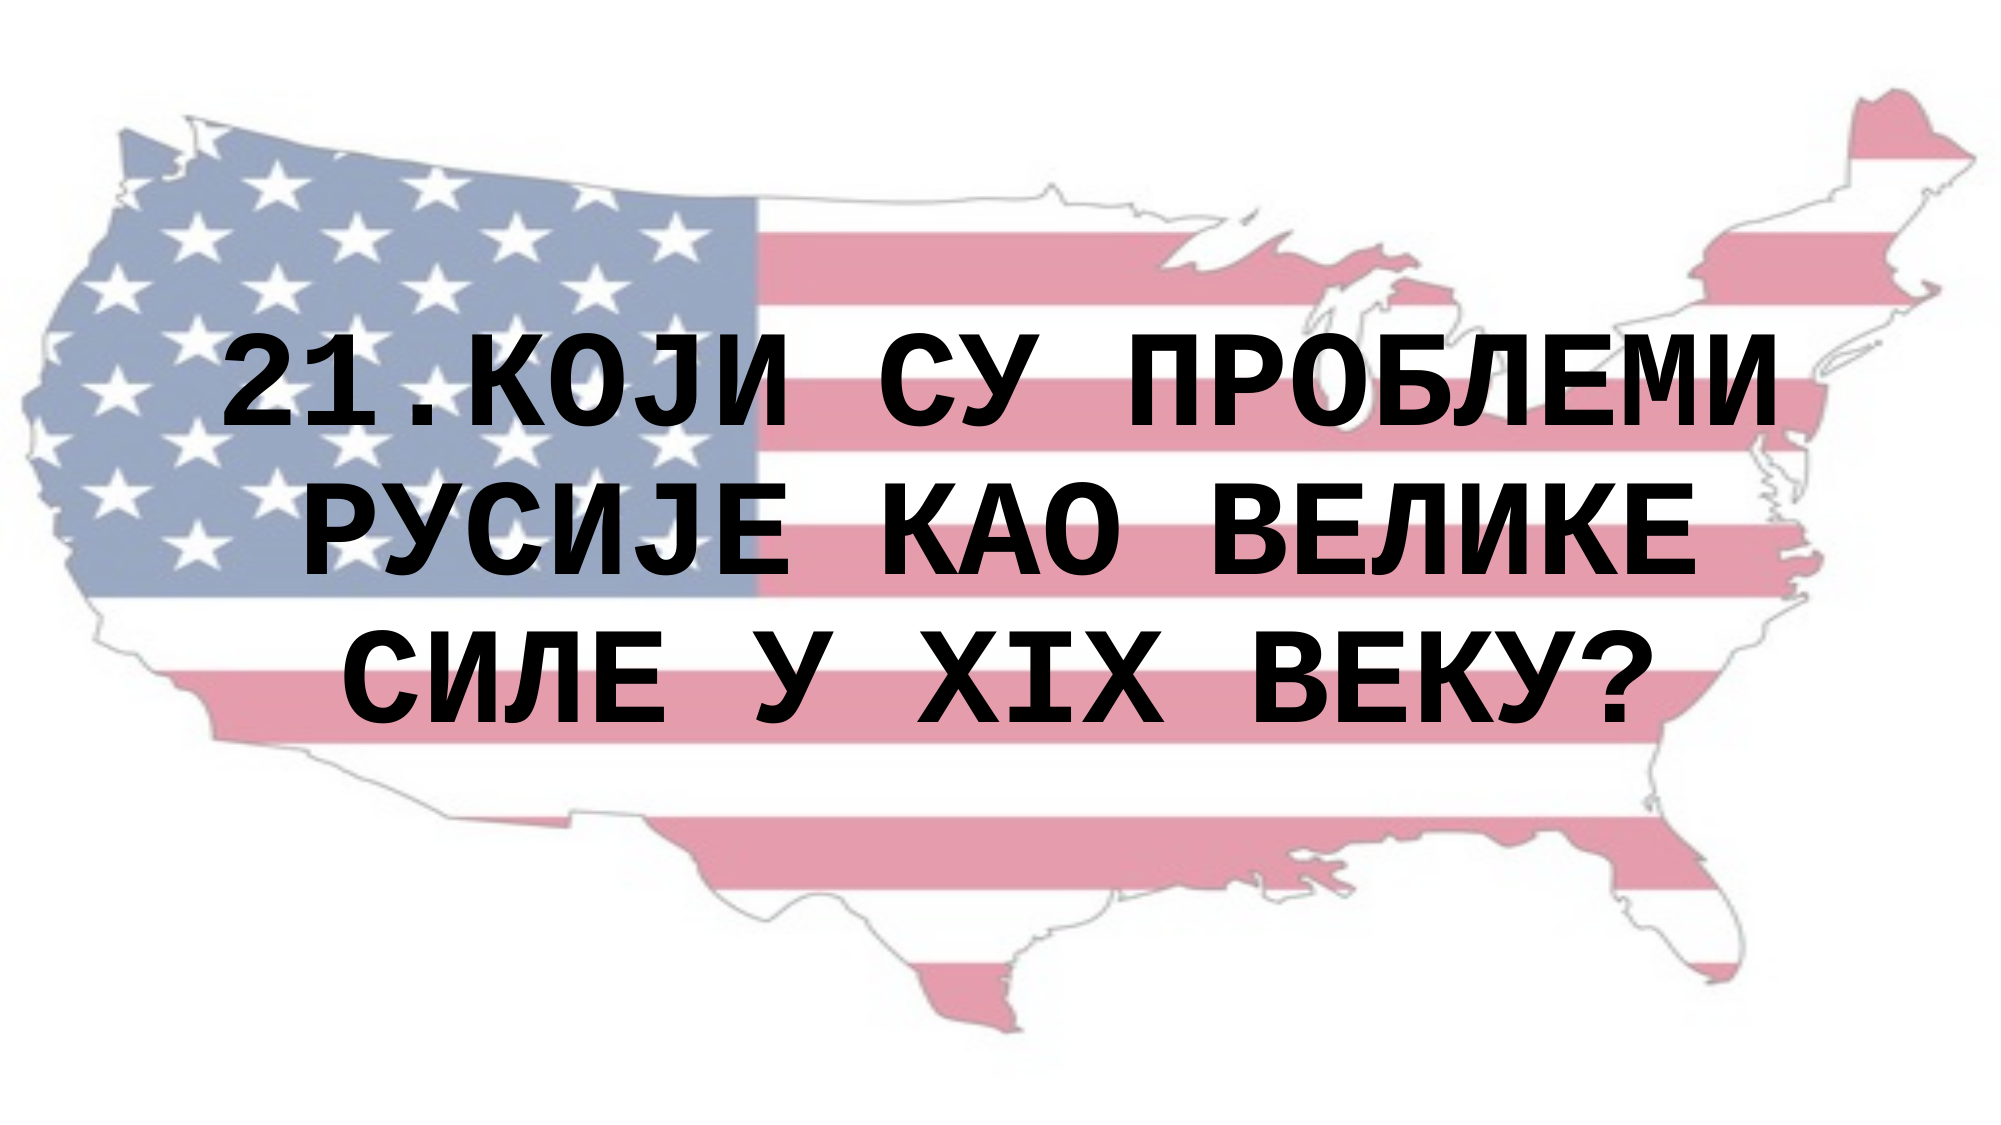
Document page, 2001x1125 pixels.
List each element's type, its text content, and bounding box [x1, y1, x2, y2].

list 21.КОЈИ СУ ПРОБЛЕМИ РУСИЈЕ КАО ВЕЛИКЕ СИЛЕ У XIX ВЕКУ? [137, 299, 1863, 1014]
